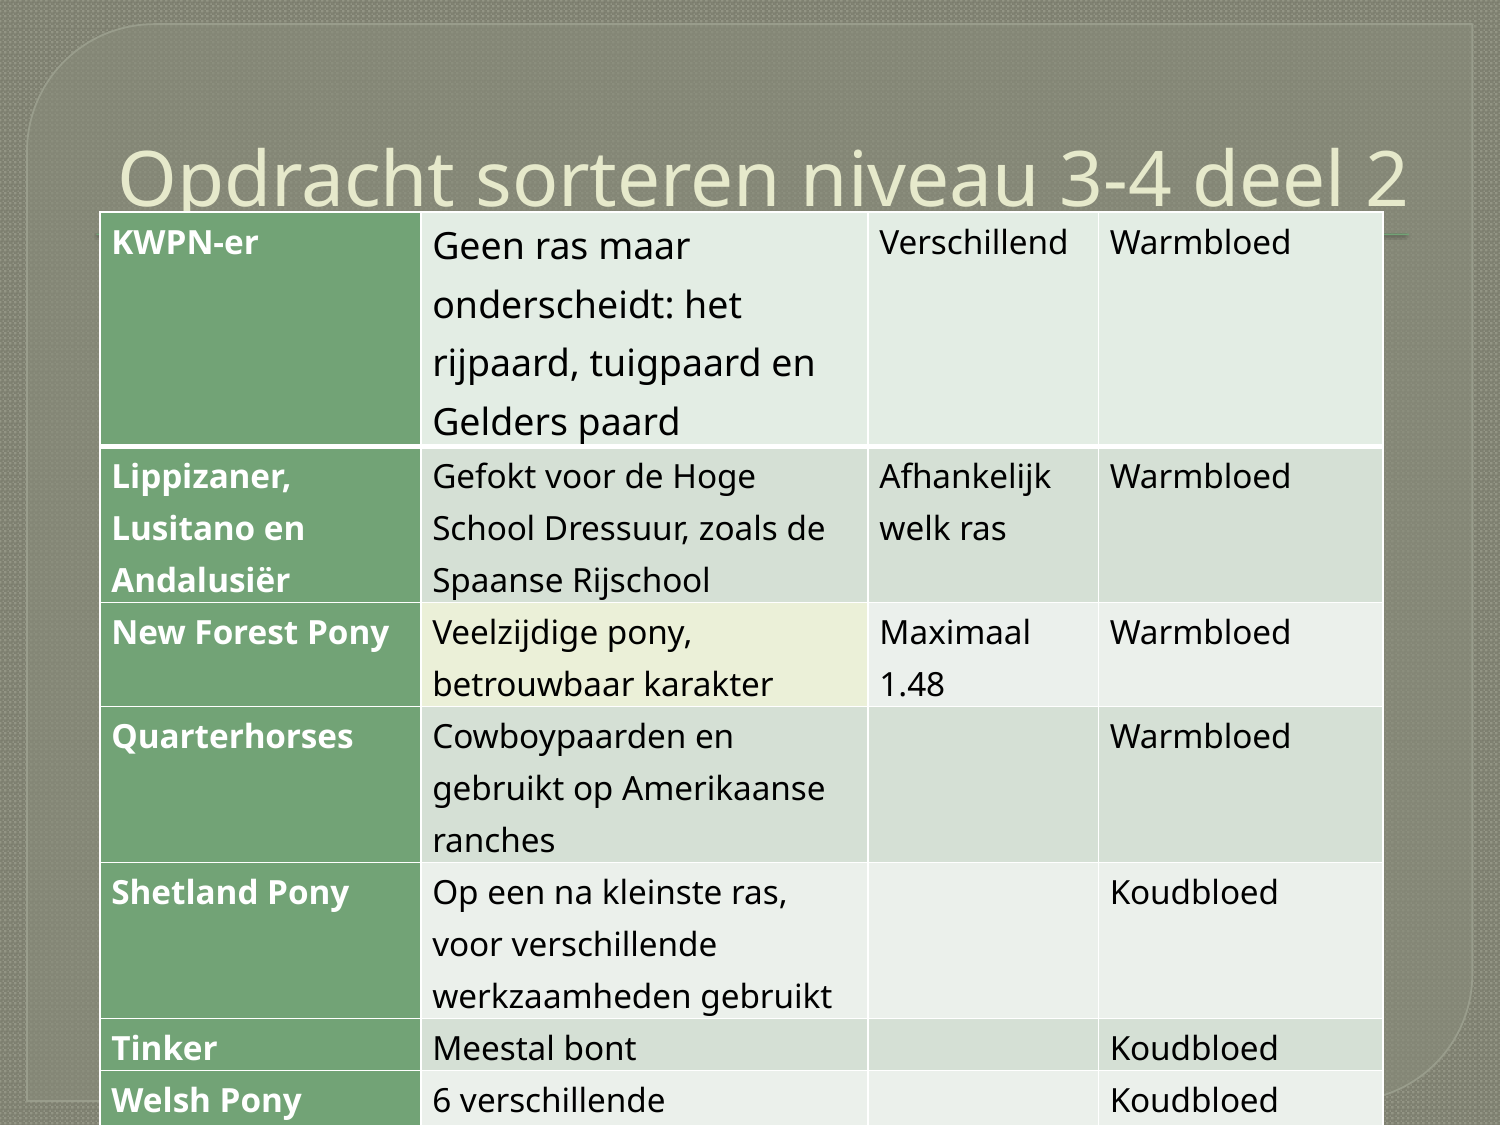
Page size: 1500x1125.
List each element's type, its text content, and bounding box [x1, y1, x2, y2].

table_header Warmbloed [1099, 213, 1382, 444]
table_cell Welsh Pony [101, 1071, 420, 1125]
table_cell Quarterhorses [101, 707, 420, 862]
table_cell [869, 707, 1098, 862]
table_cell [869, 1019, 1098, 1070]
table_cell Tinker [101, 1019, 420, 1070]
table_cell [869, 863, 1098, 1018]
table_cell Lippizaner, Lusitano en Andalusiër [101, 449, 420, 602]
table_cell Meestal bont [422, 1019, 867, 1070]
table_cell Cowboypaarden en gebruikt op Amerikaanse ranches [422, 707, 867, 862]
table_cell Op een na kleinste ras, voor verschillende werkzaamheden gebruikt [422, 863, 867, 1018]
table_header Verschillend [869, 213, 1098, 444]
table_cell Afhankelijk welk ras [869, 449, 1098, 602]
table_header KWPN-er [101, 213, 420, 444]
table_cell Shetland Pony [101, 863, 420, 1018]
table_cell Maximaal 1.48 [869, 603, 1098, 706]
table_cell New Forest Pony [101, 603, 420, 706]
title Opdracht sorteren niveau 3-4 deel 2 [75, 41, 1425, 230]
table_cell Koudbloed [1099, 863, 1382, 1018]
table_cell Gefokt voor de Hoge School Dressuur, zoals de Spaanse Rijschool [422, 449, 867, 602]
table_cell [869, 1071, 1098, 1125]
table_header Geen ras maar onderscheidt: het rijpaard, tuigpaard en Gelders paard [422, 213, 867, 444]
table_cell 6 verschillende fokrichtingen en gebruikt voor uiteenlopende doelen [422, 1071, 867, 1125]
table_cell Koudbloed [1099, 1071, 1382, 1125]
table_cell Warmbloed [1099, 449, 1382, 602]
table_cell Warmbloed [1099, 707, 1382, 862]
table_cell Veelzijdige pony, betrouwbaar karakter [422, 603, 867, 706]
table_cell Koudbloed [1099, 1019, 1382, 1070]
table_cell Warmbloed [1099, 603, 1382, 706]
